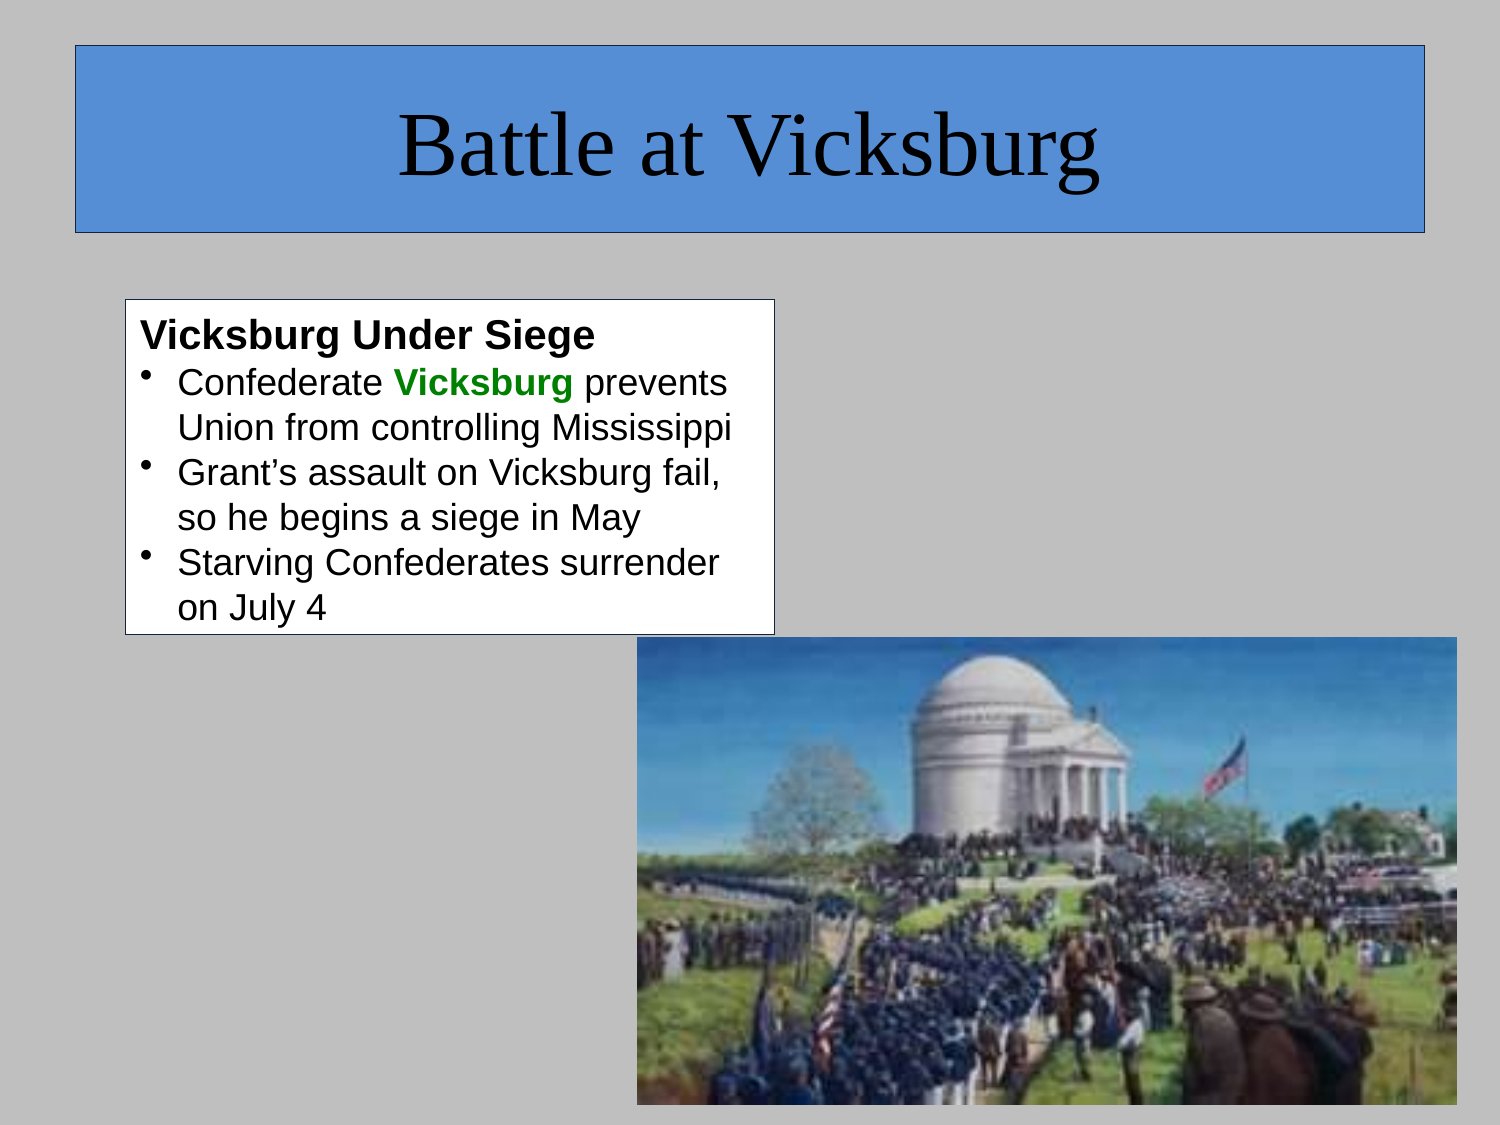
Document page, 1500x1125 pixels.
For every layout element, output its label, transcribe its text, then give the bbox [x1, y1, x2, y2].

title Battle at Vicksburg [75, 45, 1425, 233]
picture [637, 637, 1458, 1106]
text_box Vicksburg Under Siege Confederate Vicksburg prevents Union from controlling Mississippi Grant’s assault on Vicksburg fail, so he begins a siege in May Starving Confederates surrender on July 4 [125, 299, 775, 635]
